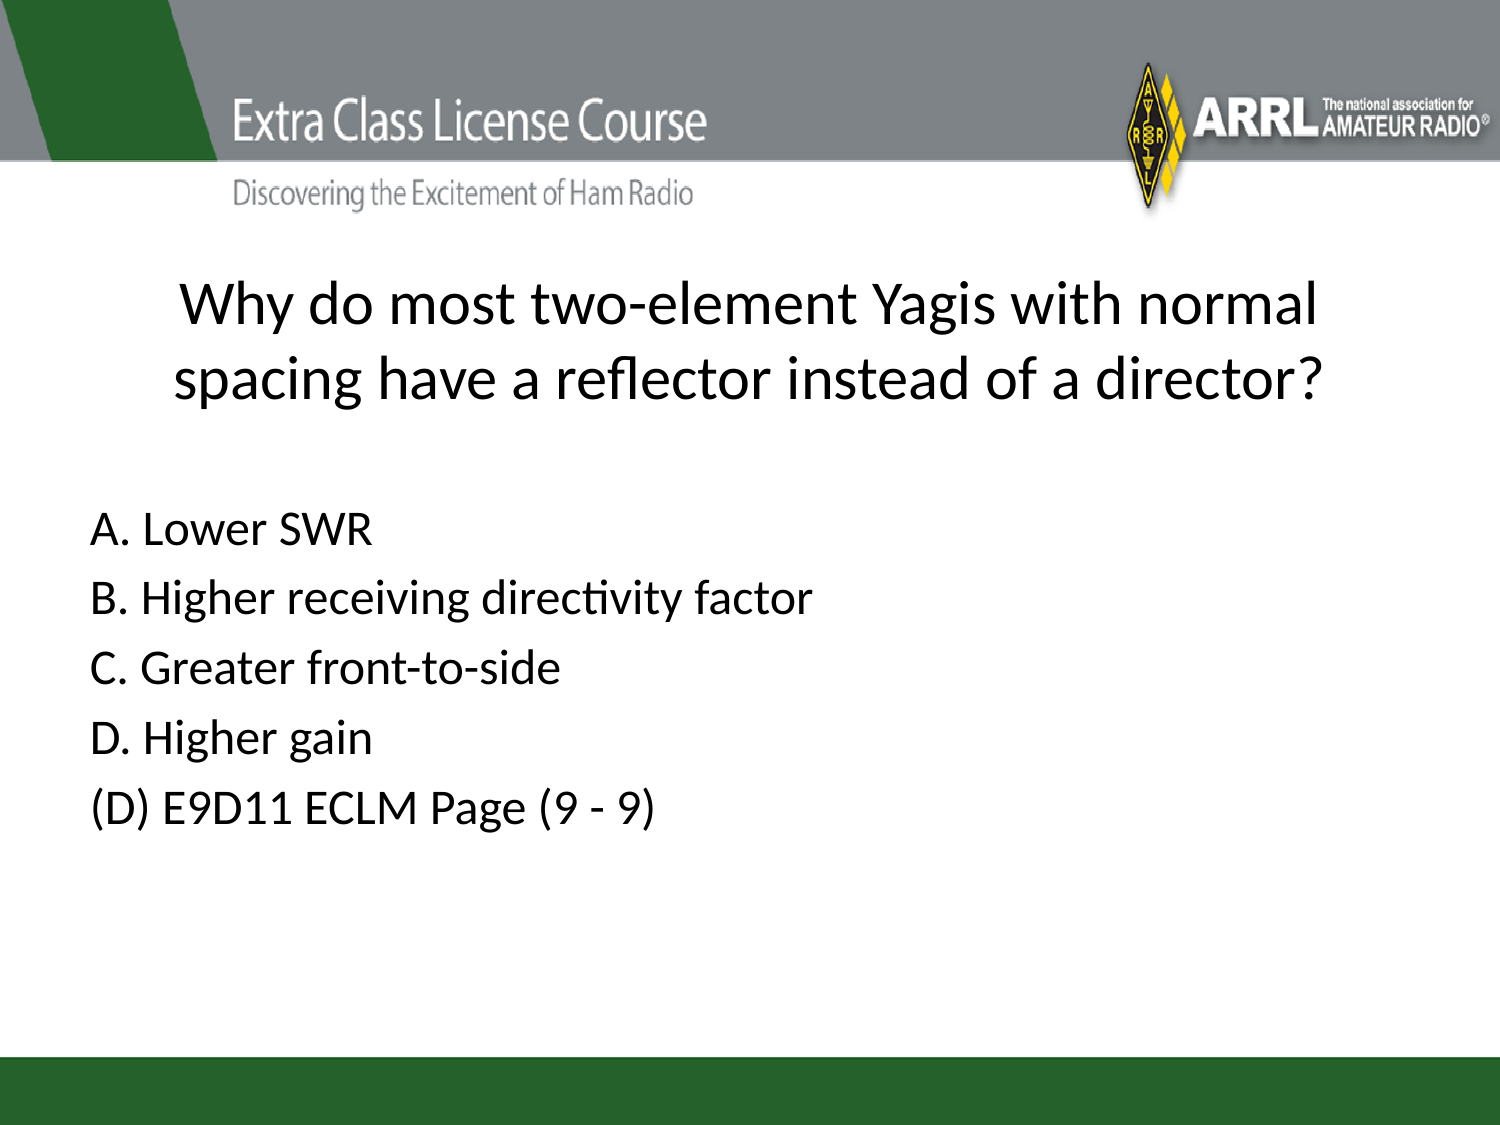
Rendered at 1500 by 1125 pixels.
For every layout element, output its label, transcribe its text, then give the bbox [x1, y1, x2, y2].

picture [0, 0, 1500, 1125]
list A. Lower SWR B. Higher receiving directivity factor C. Greater front-to-side D. Higher gain (D) E9D11 ECLM Page (9 - 9) [75, 487, 1425, 1005]
title Why do most two-element Yagis with normal spacing have a reflector instead of a director? [75, 254, 1425, 435]
